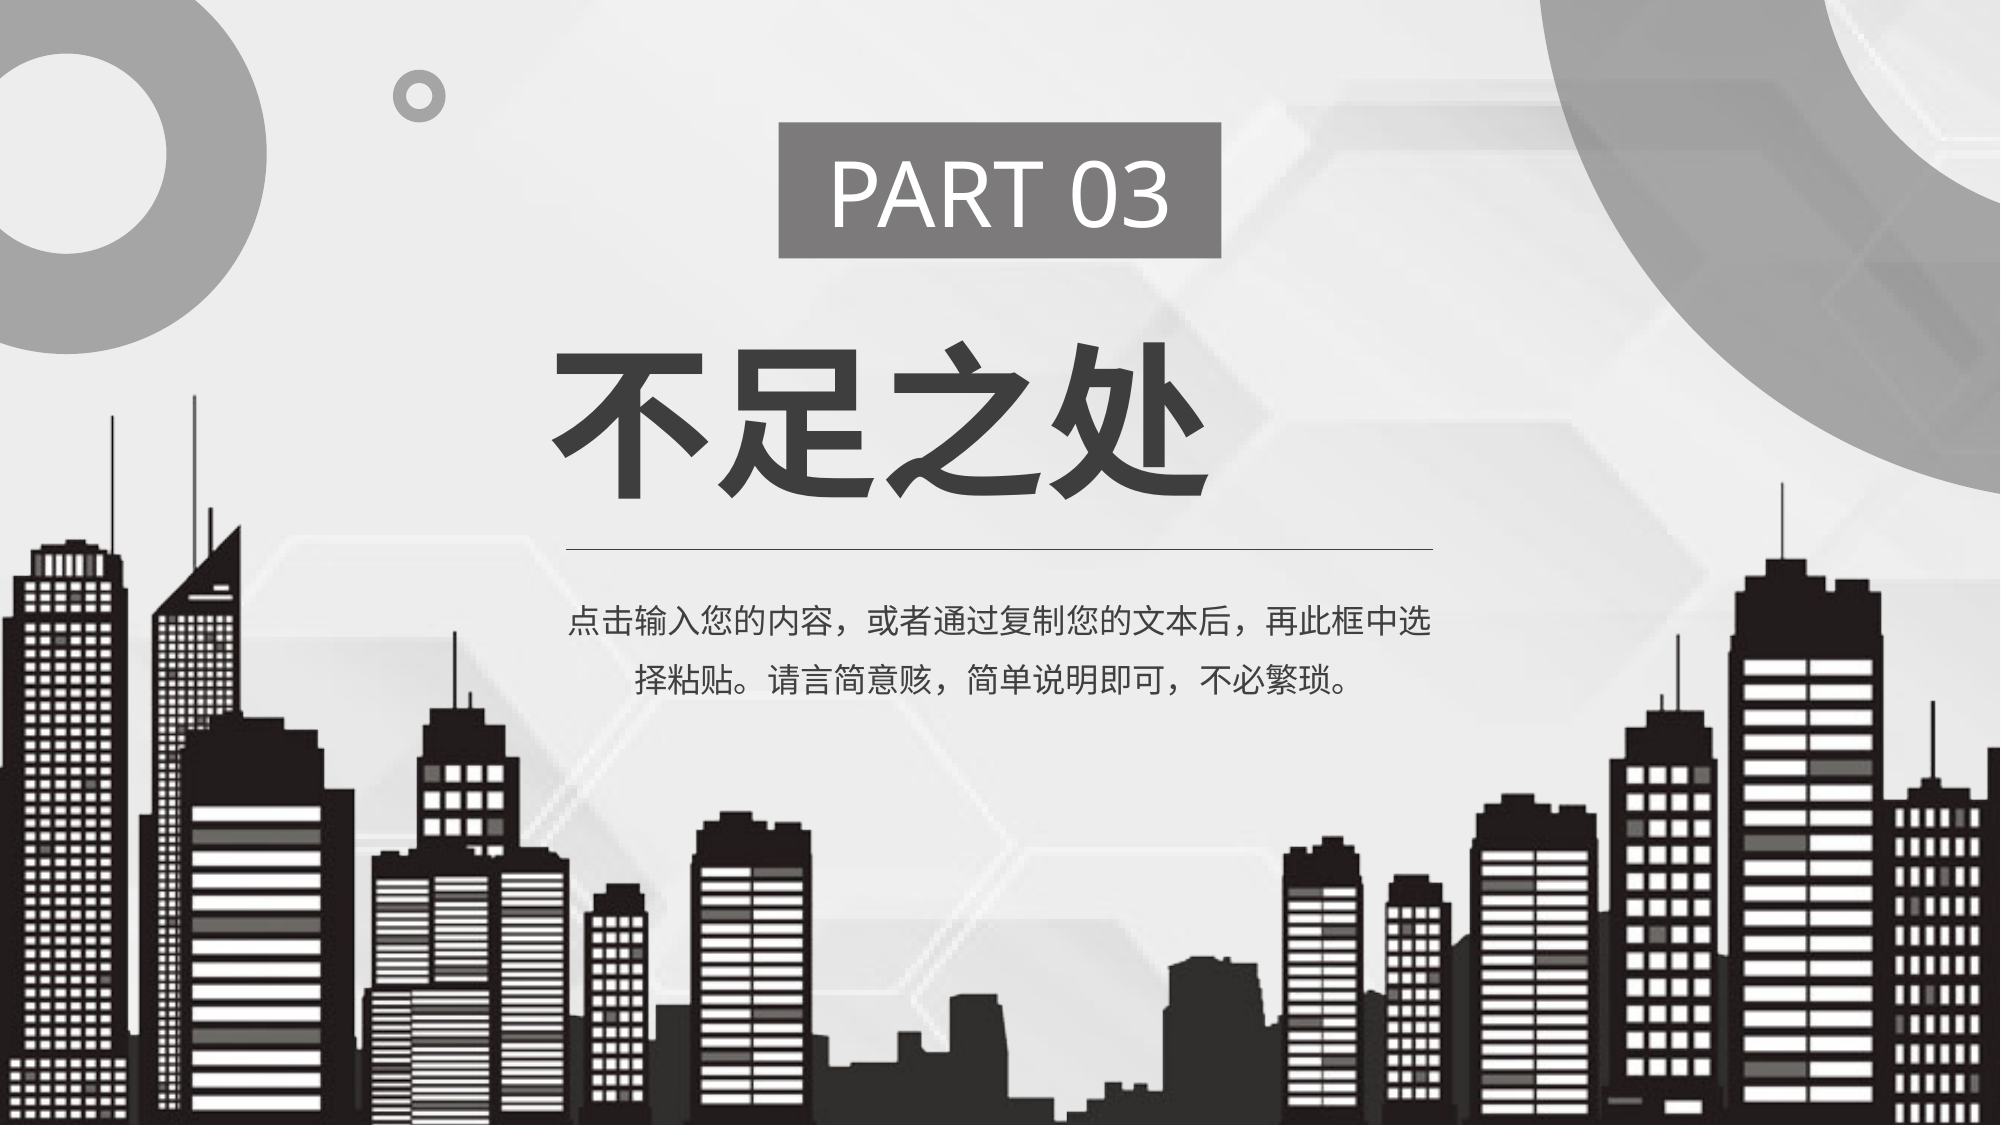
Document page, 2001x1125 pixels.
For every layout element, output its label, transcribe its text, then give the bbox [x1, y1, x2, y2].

text_box 不足之处 [531, 310, 1469, 526]
text_box [1538, 0, 2000, 495]
text_box 点击输入您的内容，或者通过复制您的文本后，再此框中选择粘贴。请言简意赅，简单说明即可，不必繁琐。 [565, 579, 1435, 700]
text_box [391, 68, 447, 124]
picture [0, 0, 2001, 1125]
text_box [0, 0, 268, 356]
picture [0, 55, 165, 252]
text_box PART 03 [778, 121, 1222, 259]
